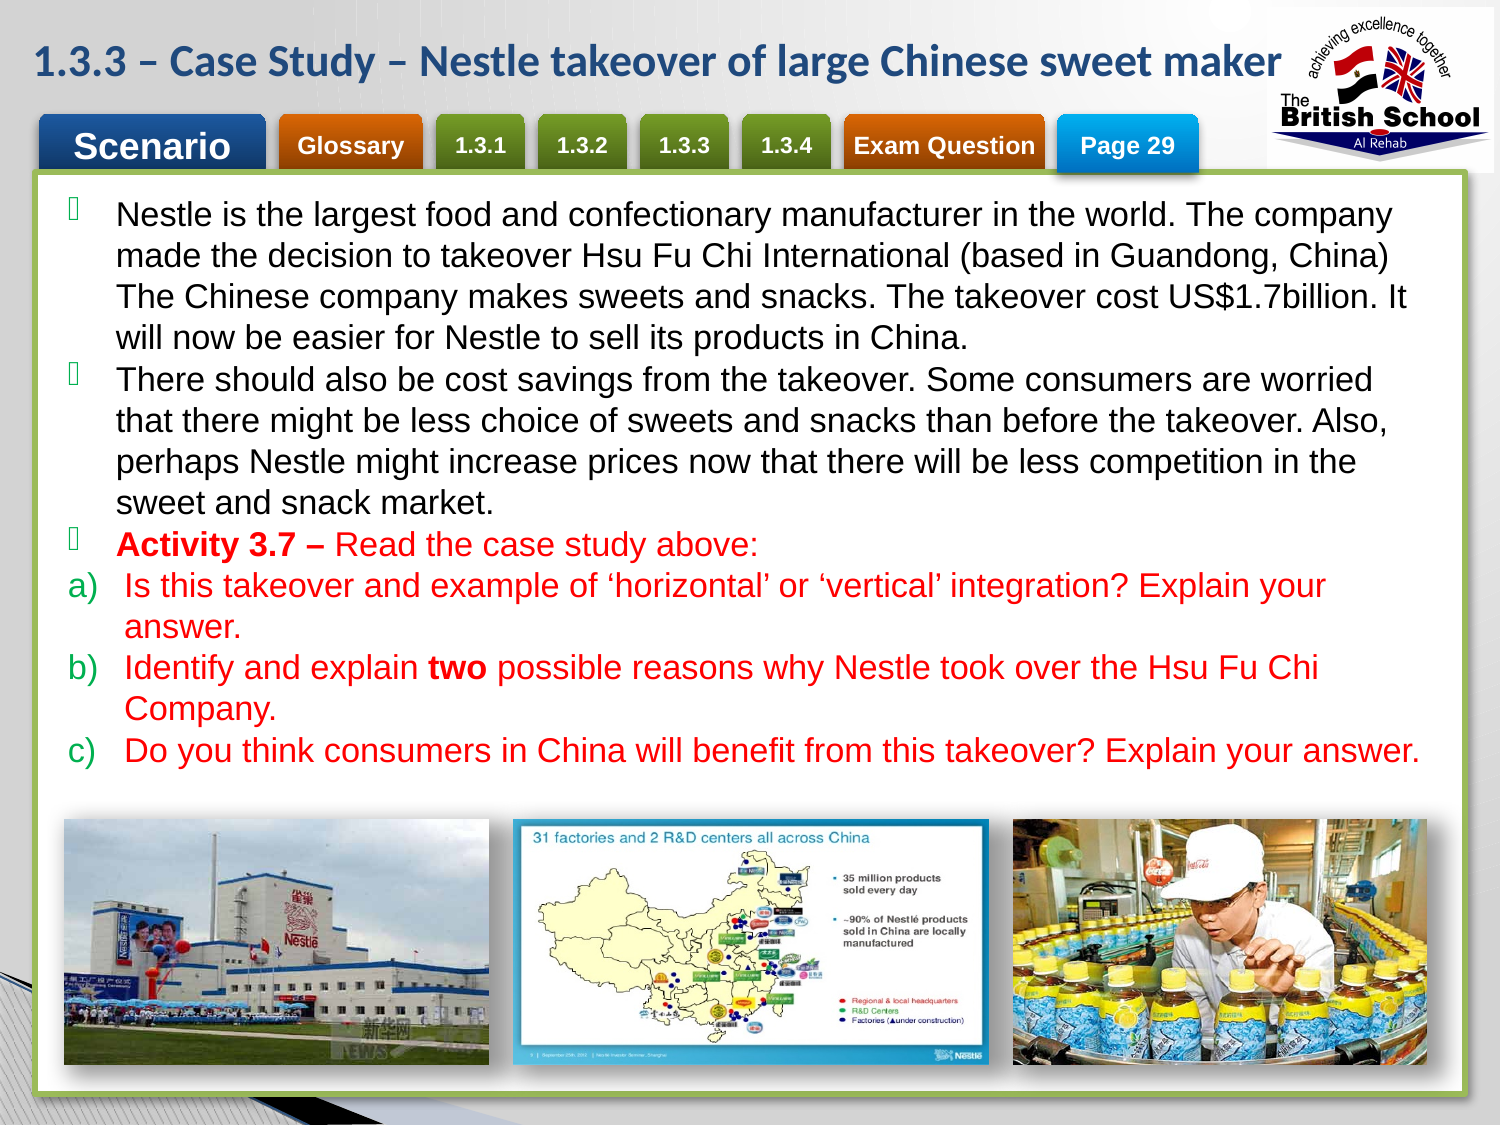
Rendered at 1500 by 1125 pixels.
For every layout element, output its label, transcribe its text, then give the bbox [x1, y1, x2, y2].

text_box Page 29 [1057, 114, 1199, 173]
picture [1013, 819, 1427, 1066]
picture [1267, 7, 1495, 173]
title 1.3.3 – Case Study – Nestle takeover of large Chinese sweet maker [17, 7, 1306, 110]
picture [513, 818, 990, 1066]
picture [64, 818, 490, 1066]
text_box Nestle is the largest food and confectionary manufacturer in the world. The company made the decision to takeover Hsu Fu Chi International (based in Guandong, China) The Chinese company makes sweets and snacks. The takeover cost US$1.7billion. It will now be easier for Nestle to sell its products in China. There should also be cost savings from the takeover. Some consumers are worried that there might be less choice of sweets and snacks than before the takeover. Also, perhaps Nestle might increase prices now that there will be less competition in the sweet and snack market. Activity 3.7 – Read the case study above: Is this takeover and example of ‘horizontal’ or ‘vertical’ integration? Explain your answer. Identify and explain two possible reasons why Nestle took over the Hsu Fu Chi Company. Do you think consumers in China will benefit from this takeover? Explain your answer. [53, 184, 1447, 777]
picture [281, 1114, 303, 1125]
